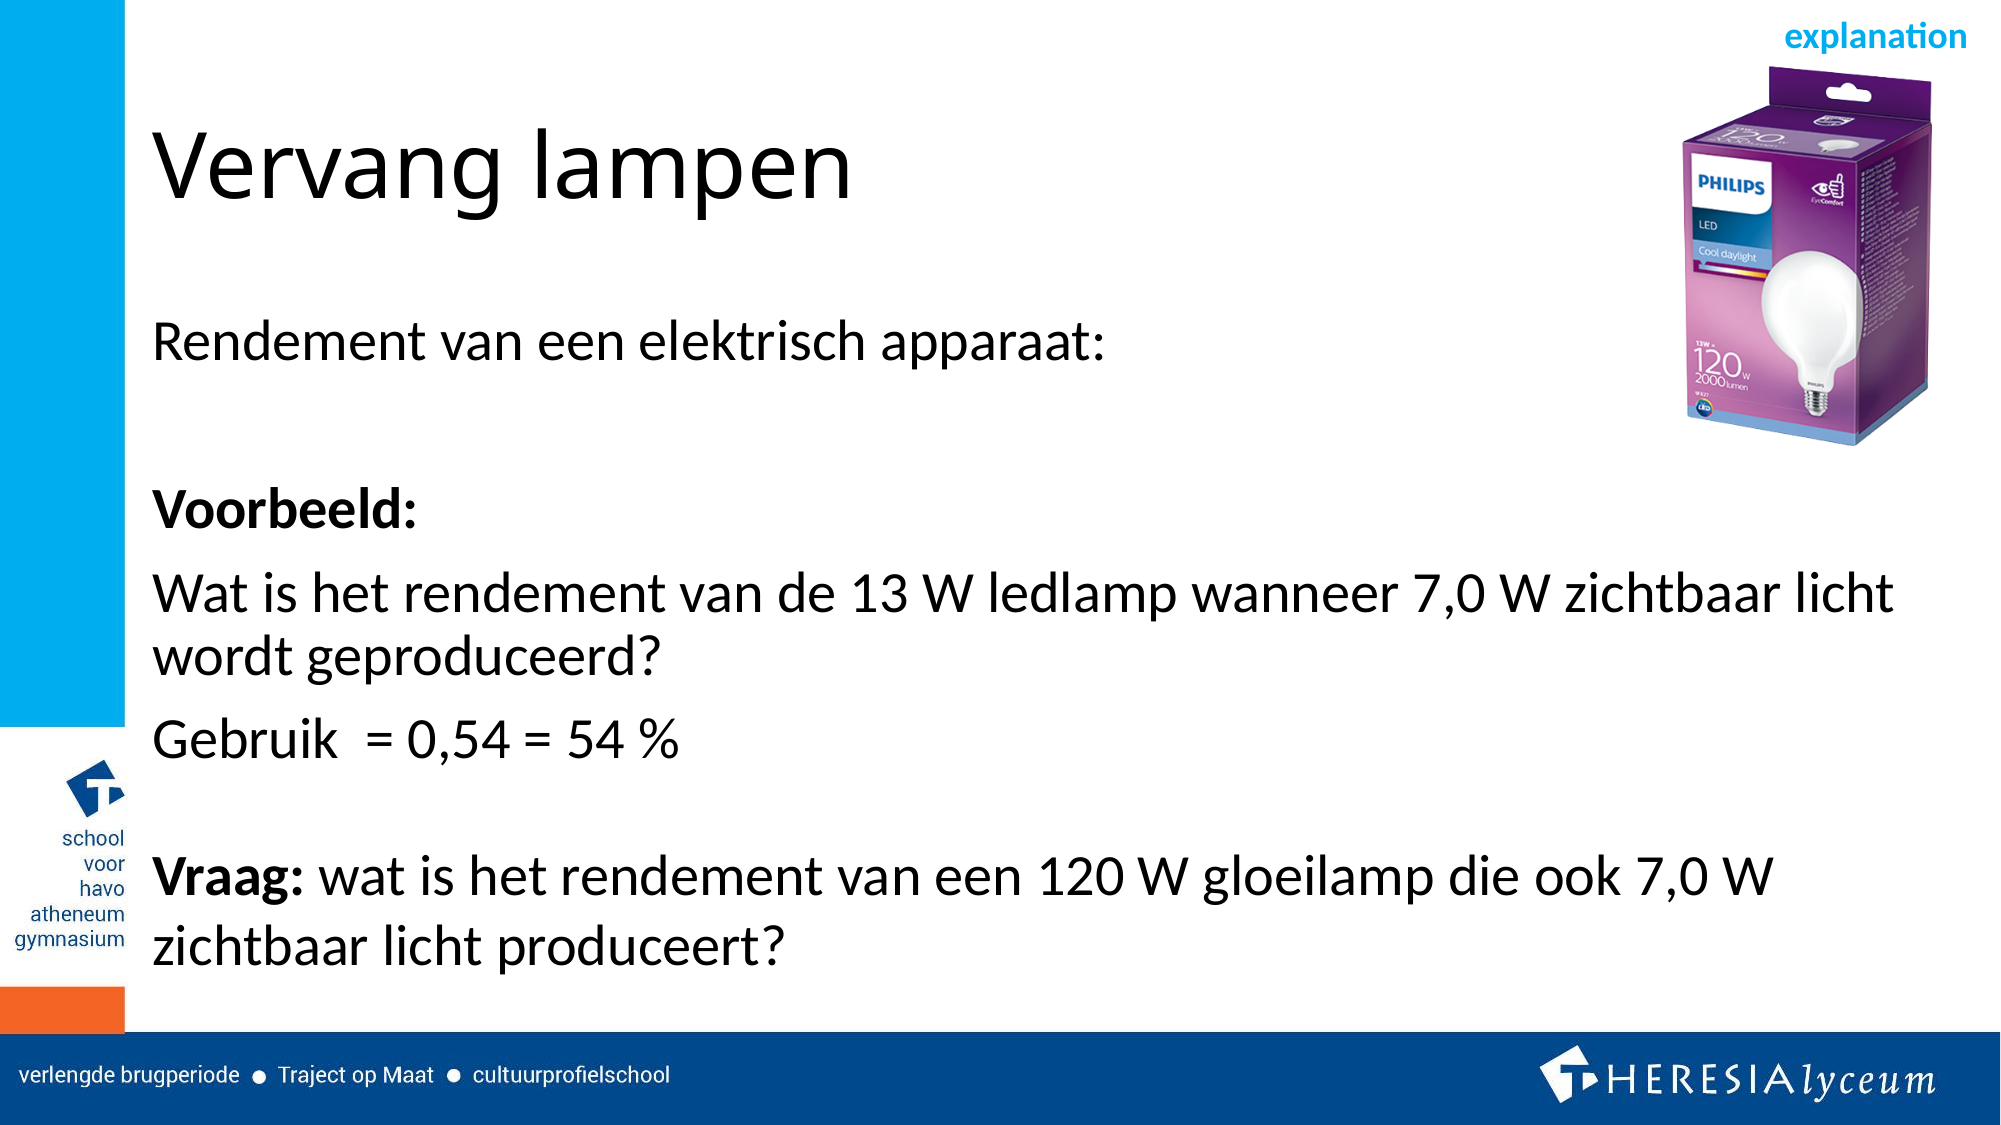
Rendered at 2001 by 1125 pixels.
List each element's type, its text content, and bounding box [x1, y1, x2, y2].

text_box Vraag: wat is het rendement van een 120 W gloeilamp die ook 7,0 W zichtbaar licht produceert? [137, 829, 1977, 1030]
picture [0, 0, 2001, 1125]
text_box explanation [1769, 4, 1984, 64]
title Vervang lampen [137, 59, 1646, 278]
